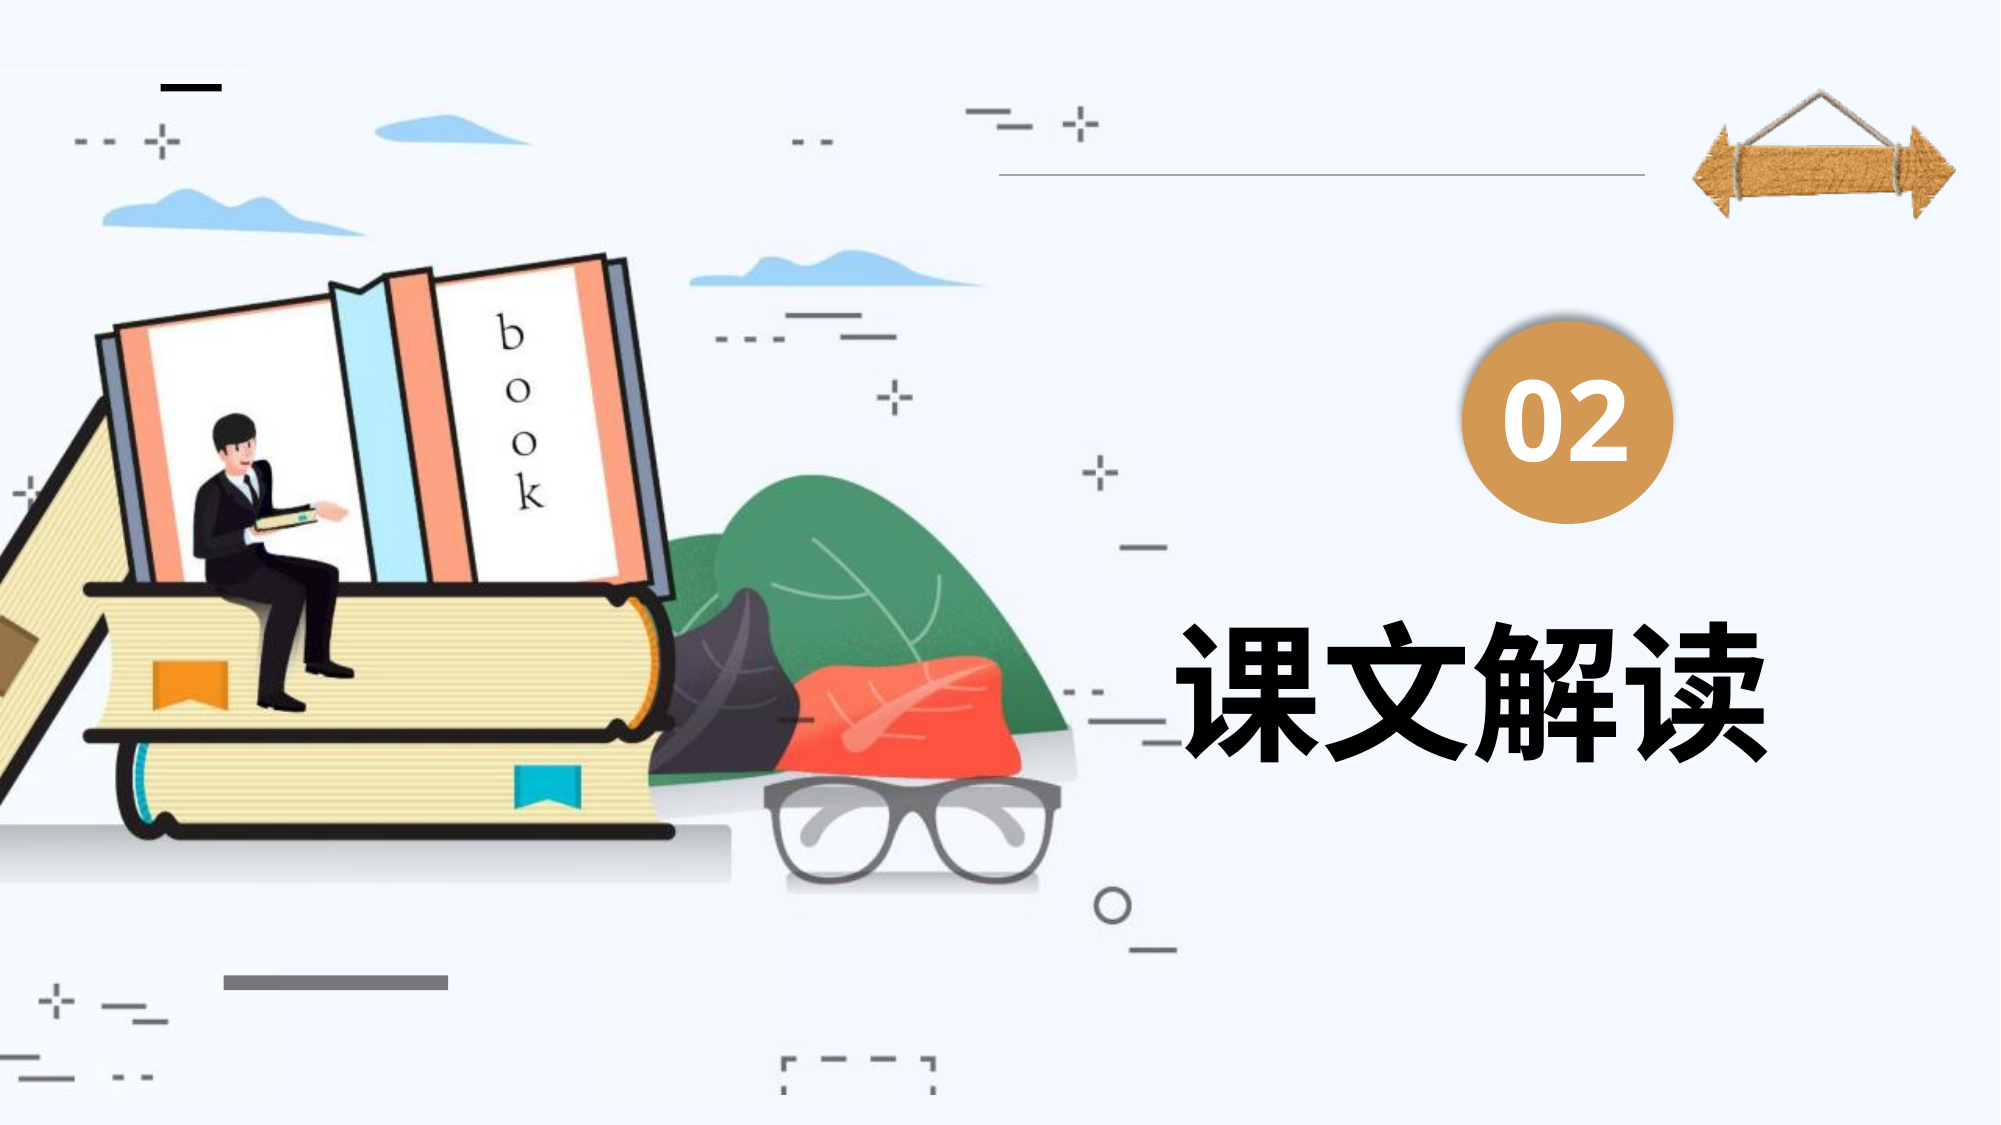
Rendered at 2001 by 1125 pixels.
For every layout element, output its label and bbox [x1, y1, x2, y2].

picture [1673, 52, 1978, 255]
text_box [0, 0, 2000, 1125]
